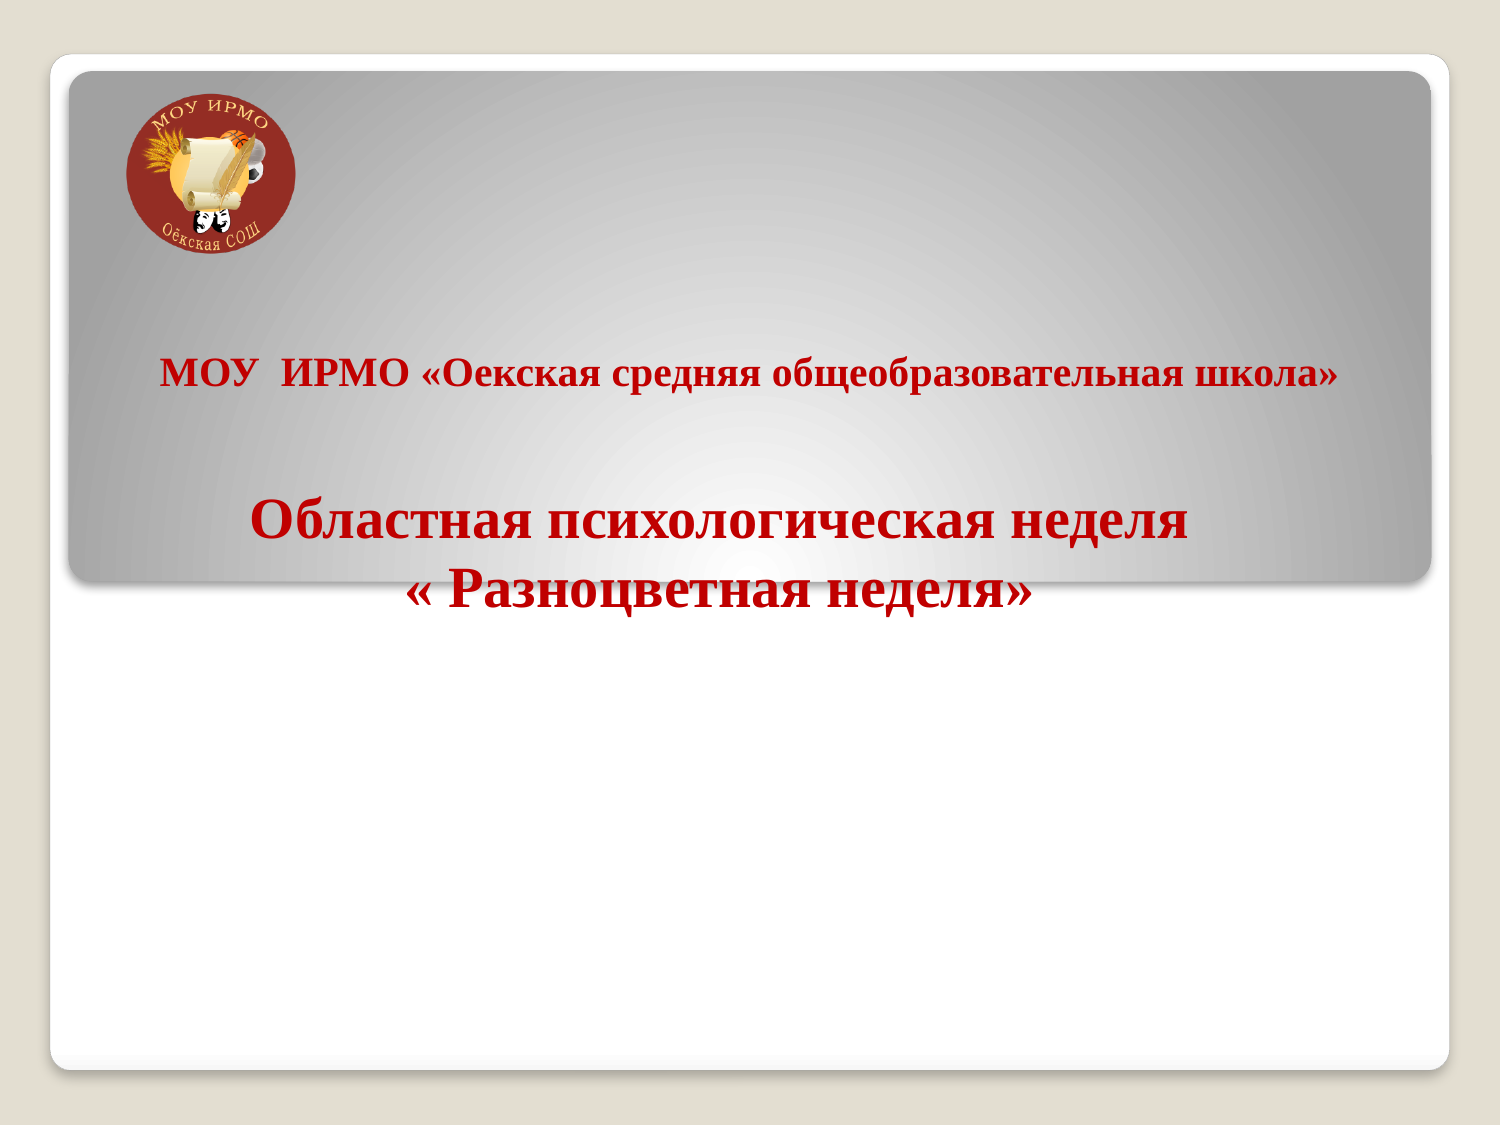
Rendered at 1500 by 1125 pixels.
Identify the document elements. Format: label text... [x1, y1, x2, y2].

picture [93, 70, 329, 294]
subtitle Областная психологическая неделя « Разноцветная неделя» [53, 479, 1365, 925]
title МОУ ИРМО «Оекская средняя общеобразовательная школа» [112, 160, 1388, 402]
